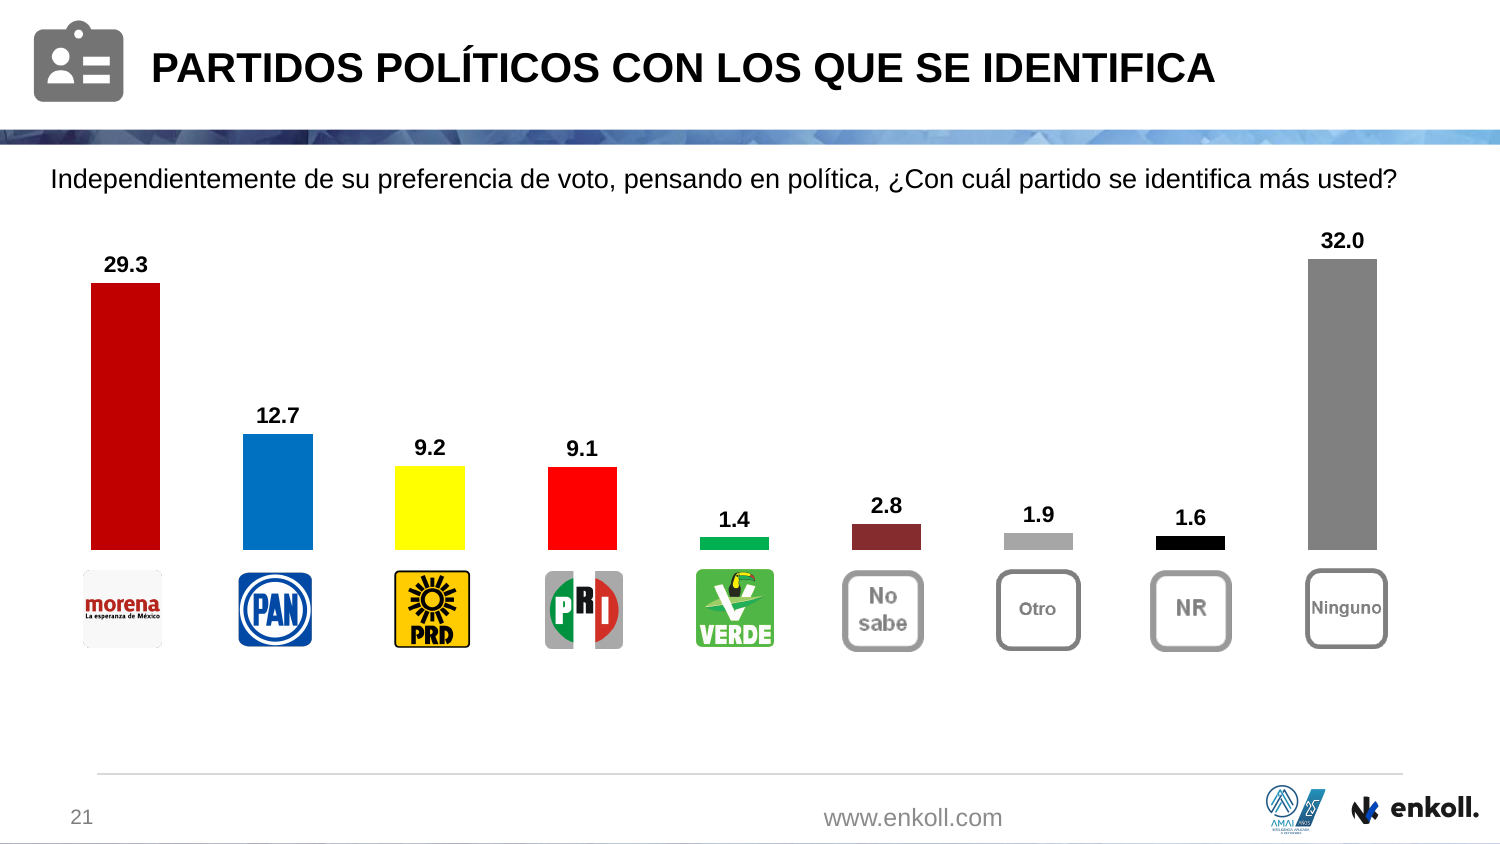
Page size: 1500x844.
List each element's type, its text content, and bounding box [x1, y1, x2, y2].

text_box Independientemente de su preferencia de voto, pensando en política, ¿Con cuál partido se identifica más usted? [35, 154, 1462, 202]
picture [83, 569, 162, 649]
picture [545, 571, 624, 649]
picture [1138, 569, 1246, 653]
chart [49, 226, 1429, 551]
slide_number 21 [55, 789, 1500, 844]
picture [235, 570, 316, 649]
text_box www.enkoll.com [660, 793, 1167, 839]
picture [695, 569, 774, 647]
title PARTIDOS POLÍTICOS CON LOS QUE SE IDENTIFICA [136, 10, 1474, 122]
picture [25, 7, 133, 115]
picture [1290, 568, 1403, 649]
picture [1265, 784, 1326, 789]
picture [980, 568, 1095, 651]
picture [830, 569, 938, 653]
picture [0, 130, 1500, 144]
picture [392, 570, 471, 648]
